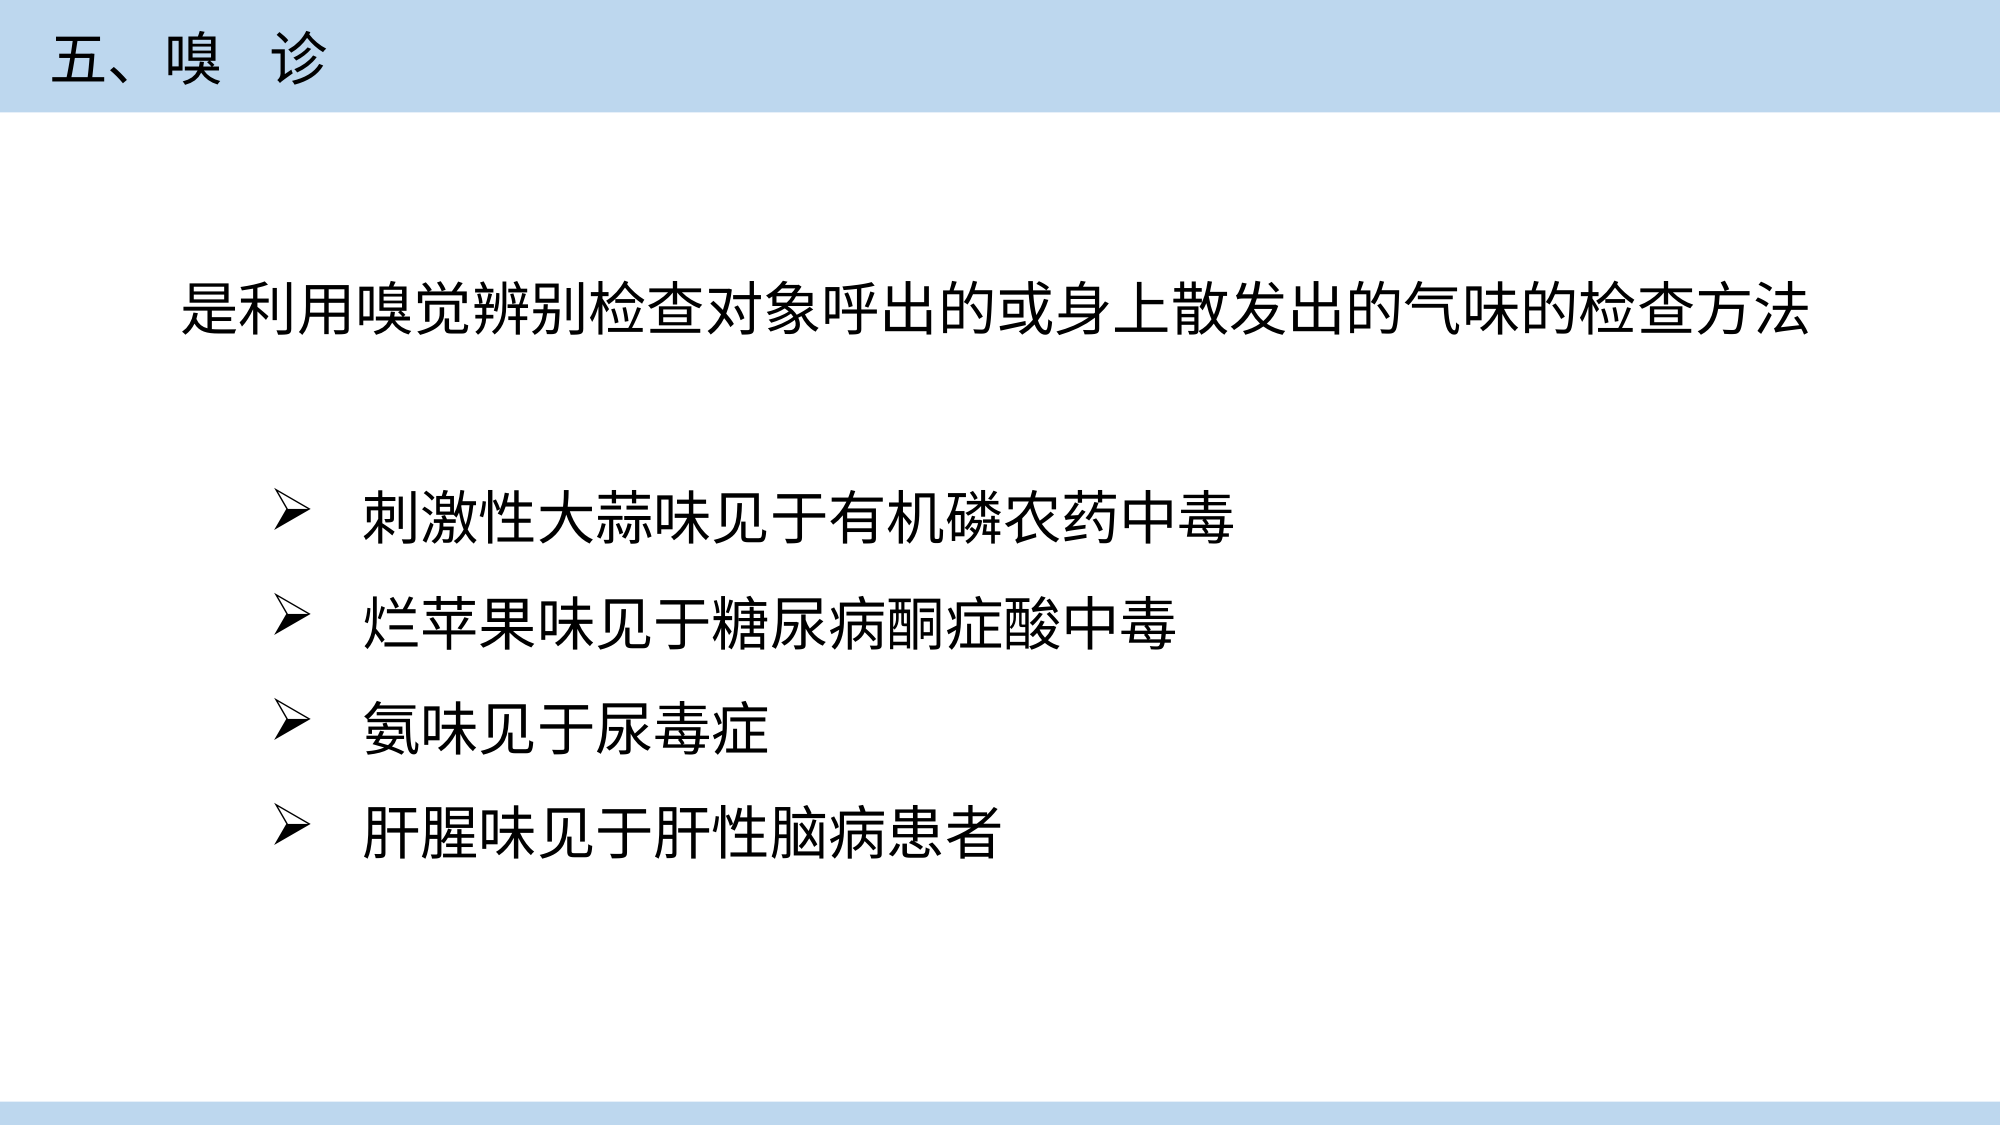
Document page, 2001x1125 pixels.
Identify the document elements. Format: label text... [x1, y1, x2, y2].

list 是利用嗅觉辨别检查对象呼出的或身上散发出的气味的检查方法 刺激性大蒜味见于有机磷农药中毒 烂苹果味见于糖尿病酮症酸中毒 氨味见于尿毒症 肝腥味见于肝性脑病患者 [165, 159, 1855, 1048]
text_box 五、嗅 诊 [37, 15, 353, 111]
